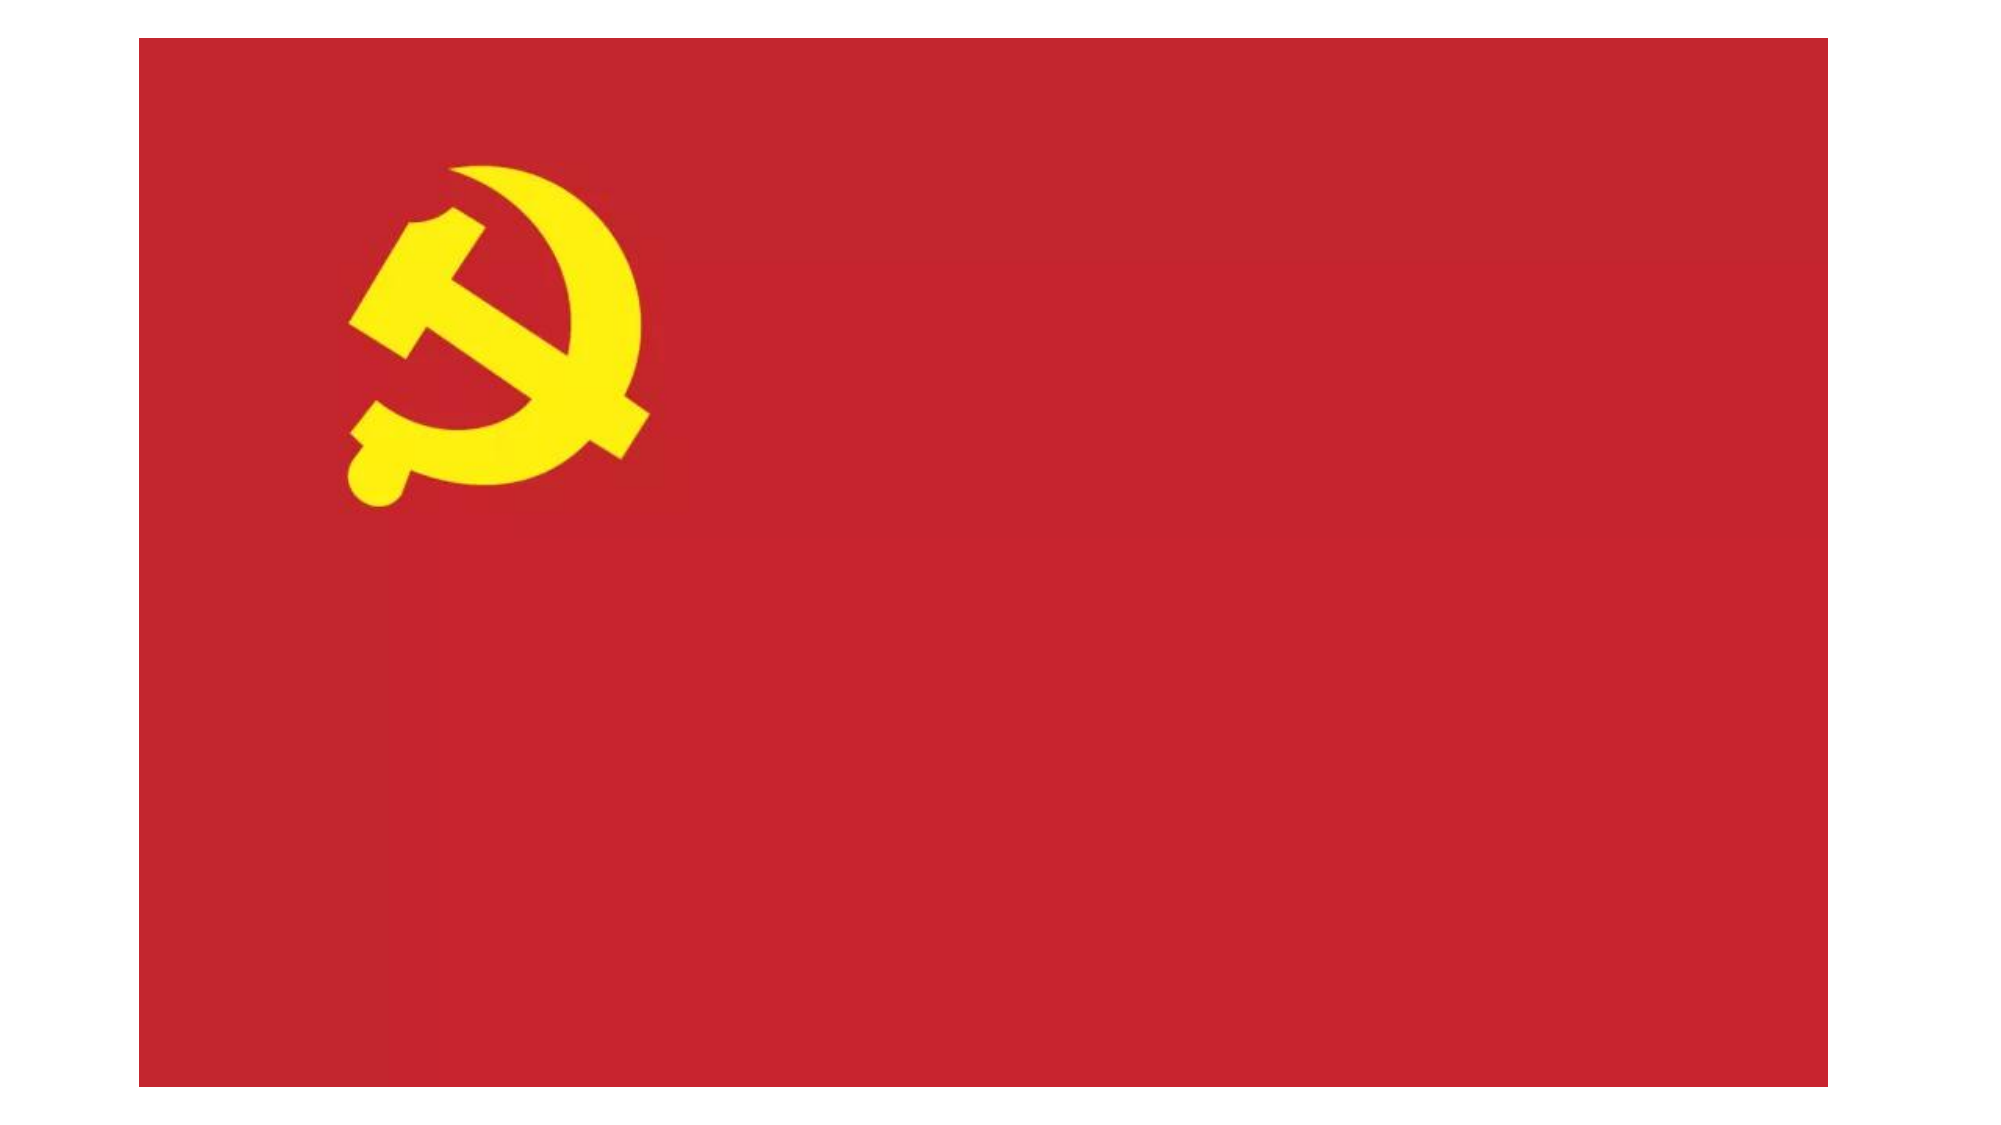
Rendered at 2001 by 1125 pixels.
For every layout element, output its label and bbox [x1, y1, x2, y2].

picture [139, 38, 1828, 1087]
